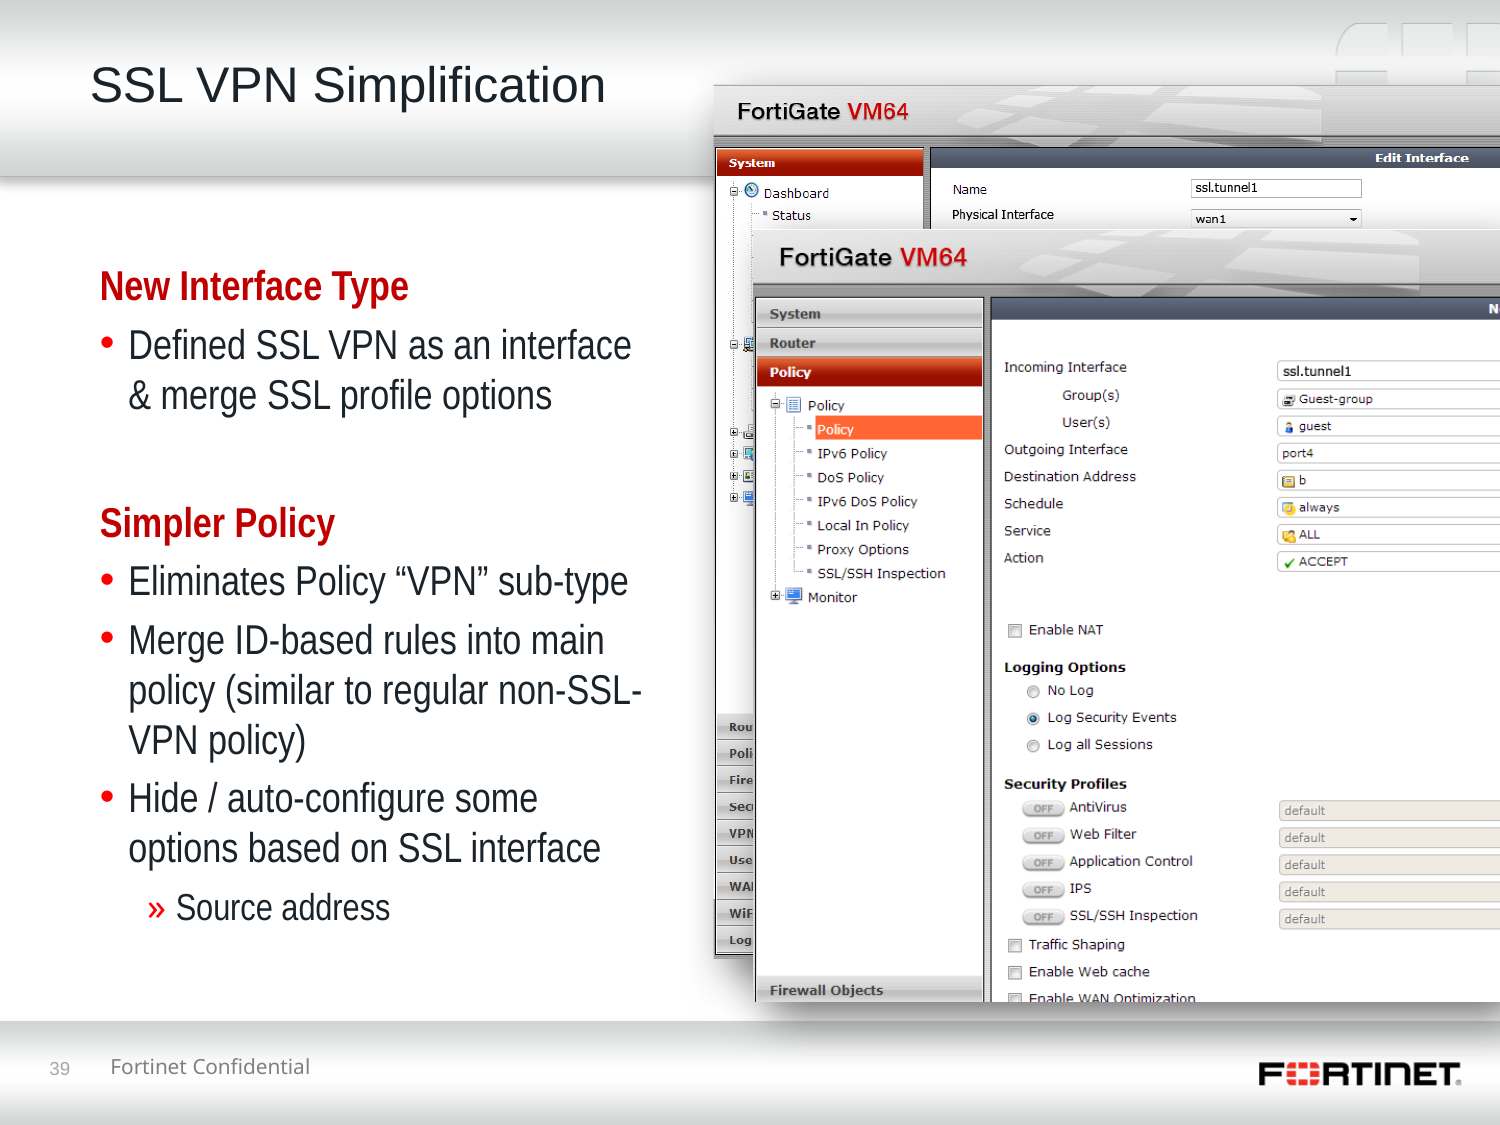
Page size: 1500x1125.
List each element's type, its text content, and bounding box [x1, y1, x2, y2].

picture [0, 0, 1500, 1125]
title SSL VPN Simplification [75, 45, 1425, 138]
list New Interface Type Defined SSL VPN as an interface & merge SSL profile options Simpler Policy Eliminates Policy “VPN” sub-type Merge ID-based rules into main policy (similar to regular non-SSL-VPN policy) Hide / auto-configure some options based on SSL interface Source address [85, 251, 665, 971]
